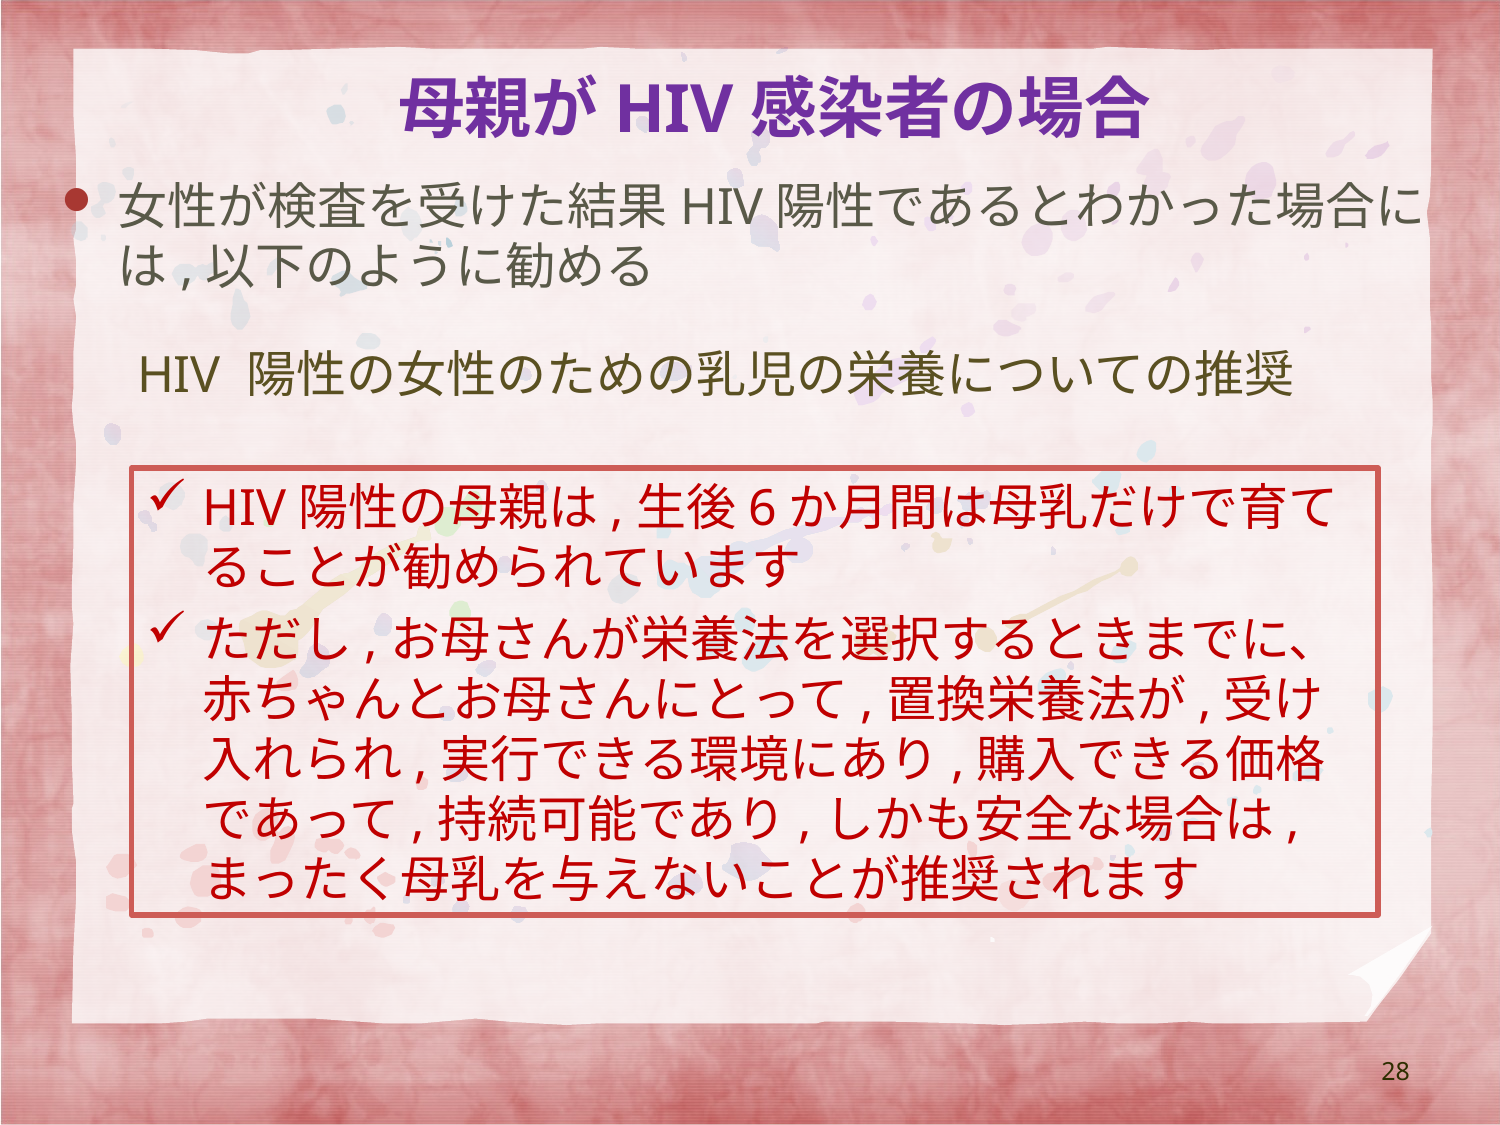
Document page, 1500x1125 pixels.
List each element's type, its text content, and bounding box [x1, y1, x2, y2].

picture [0, 0, 1500, 1125]
text_box 母親がHIV感染者の場合 [171, 46, 1379, 164]
text_box HIV 陽性の女性のための乳児の栄養についての推奨 [70, 334, 1418, 410]
text_box HIV陽性の母親は,生後6か月間は母乳だけで育てることが勧められています ただし,お母さんが栄養法を選択するときまでに、赤ちゃんとお母さんにとって,置換栄養法が,受け入れられ,実行できる環境にあり,購入できる価格であって,持続可能であり,しかも安全な場合は,まったく母乳を与えないことが推奨されます [129, 465, 1381, 918]
slide_number 28 [1074, 1042, 1425, 1103]
text_box 女性が検査を受けた結果HIV陽性であるとわかった場合には,以下のように勧める [46, 167, 1465, 314]
